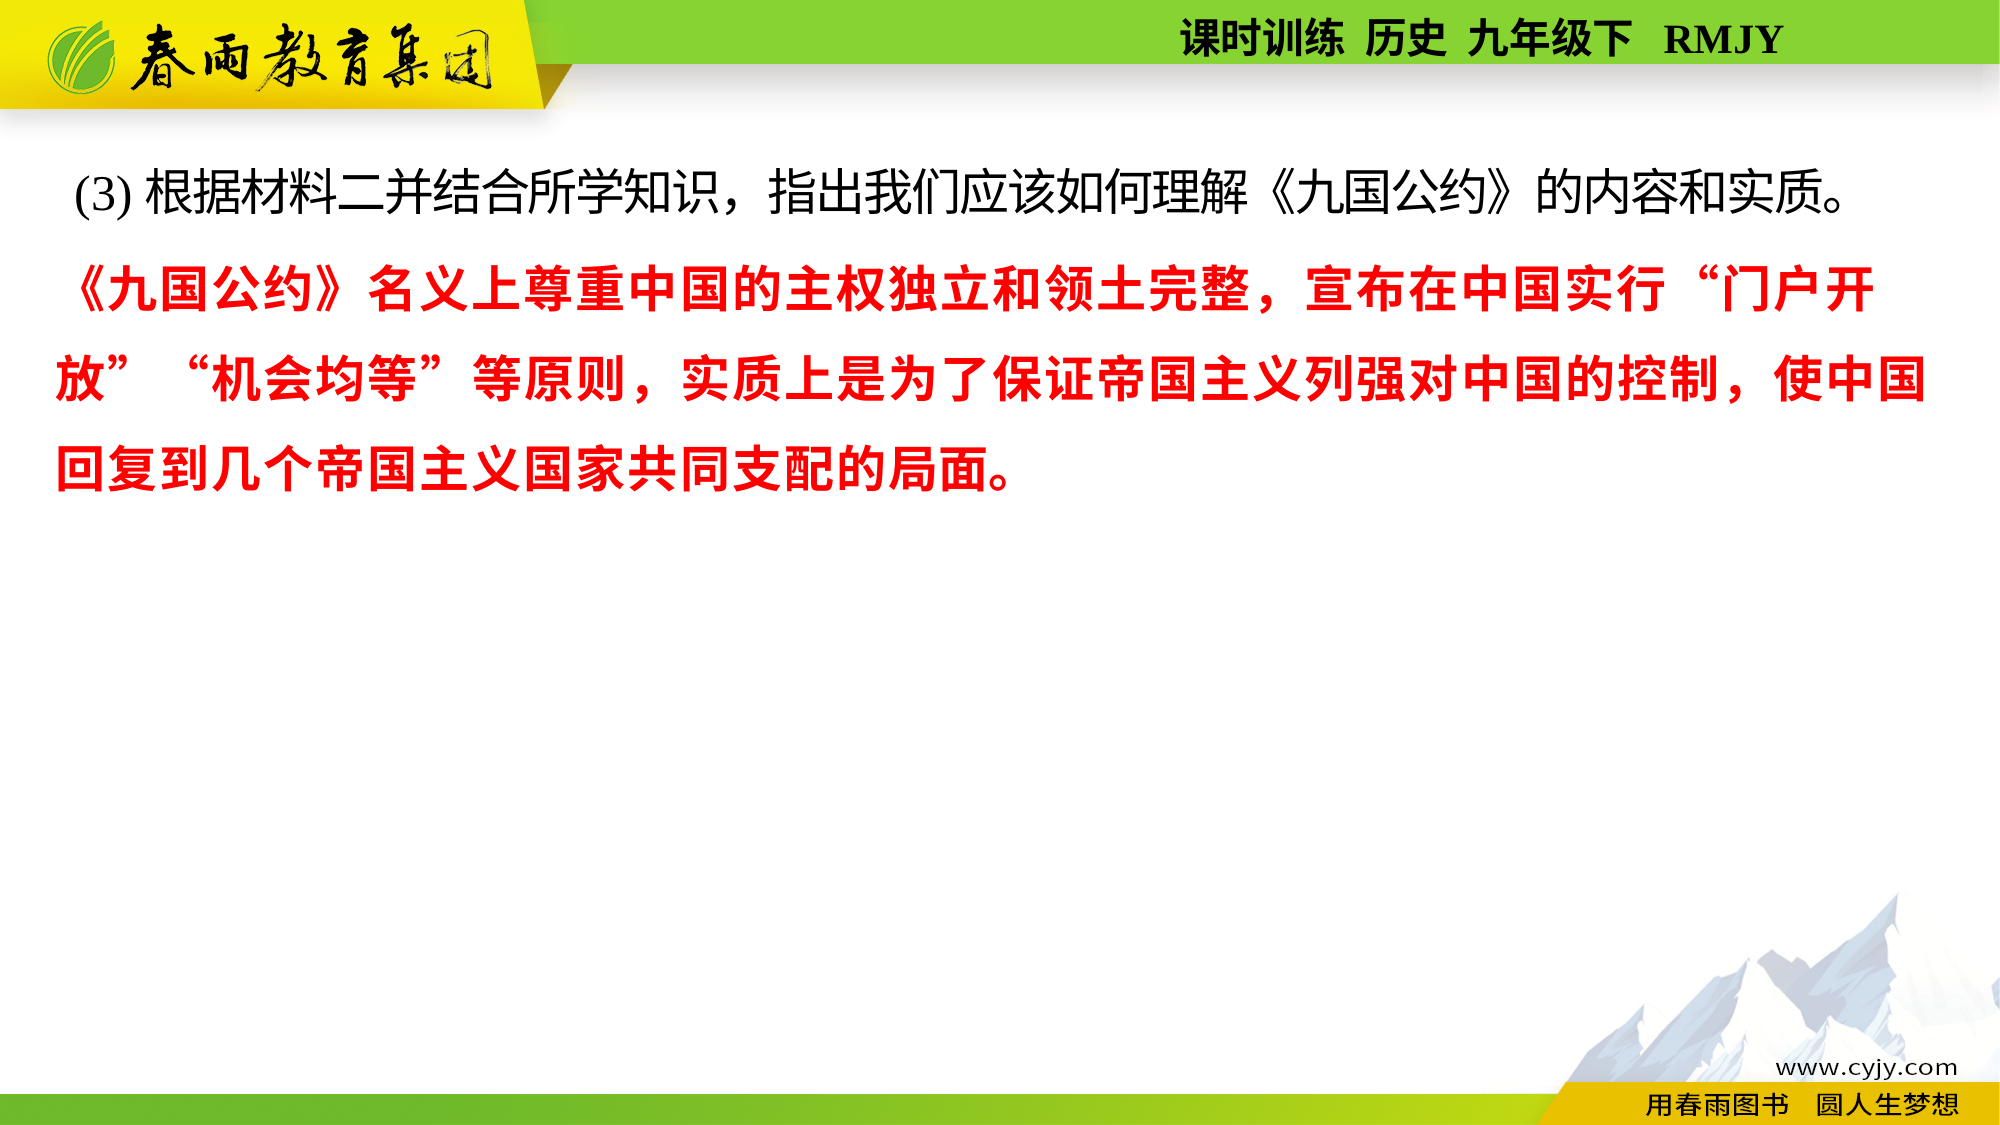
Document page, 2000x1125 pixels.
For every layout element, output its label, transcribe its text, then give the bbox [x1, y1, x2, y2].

list (3)根据材料二并结合所学知识，指出我们应该如何理解《九国公约》的内容和实质。 [59, 122, 1944, 217]
text_box 《九国公约》名义上尊重中国的主权独立和领土完整，宣布在中国实行“门户开放”“机会均等”等原则，实质上是为了保证帝国主义列强对中国的控制，使中国回复到几个帝国主义国家共同支配的局面。 [40, 219, 1962, 505]
picture [0, 0, 2000, 1125]
